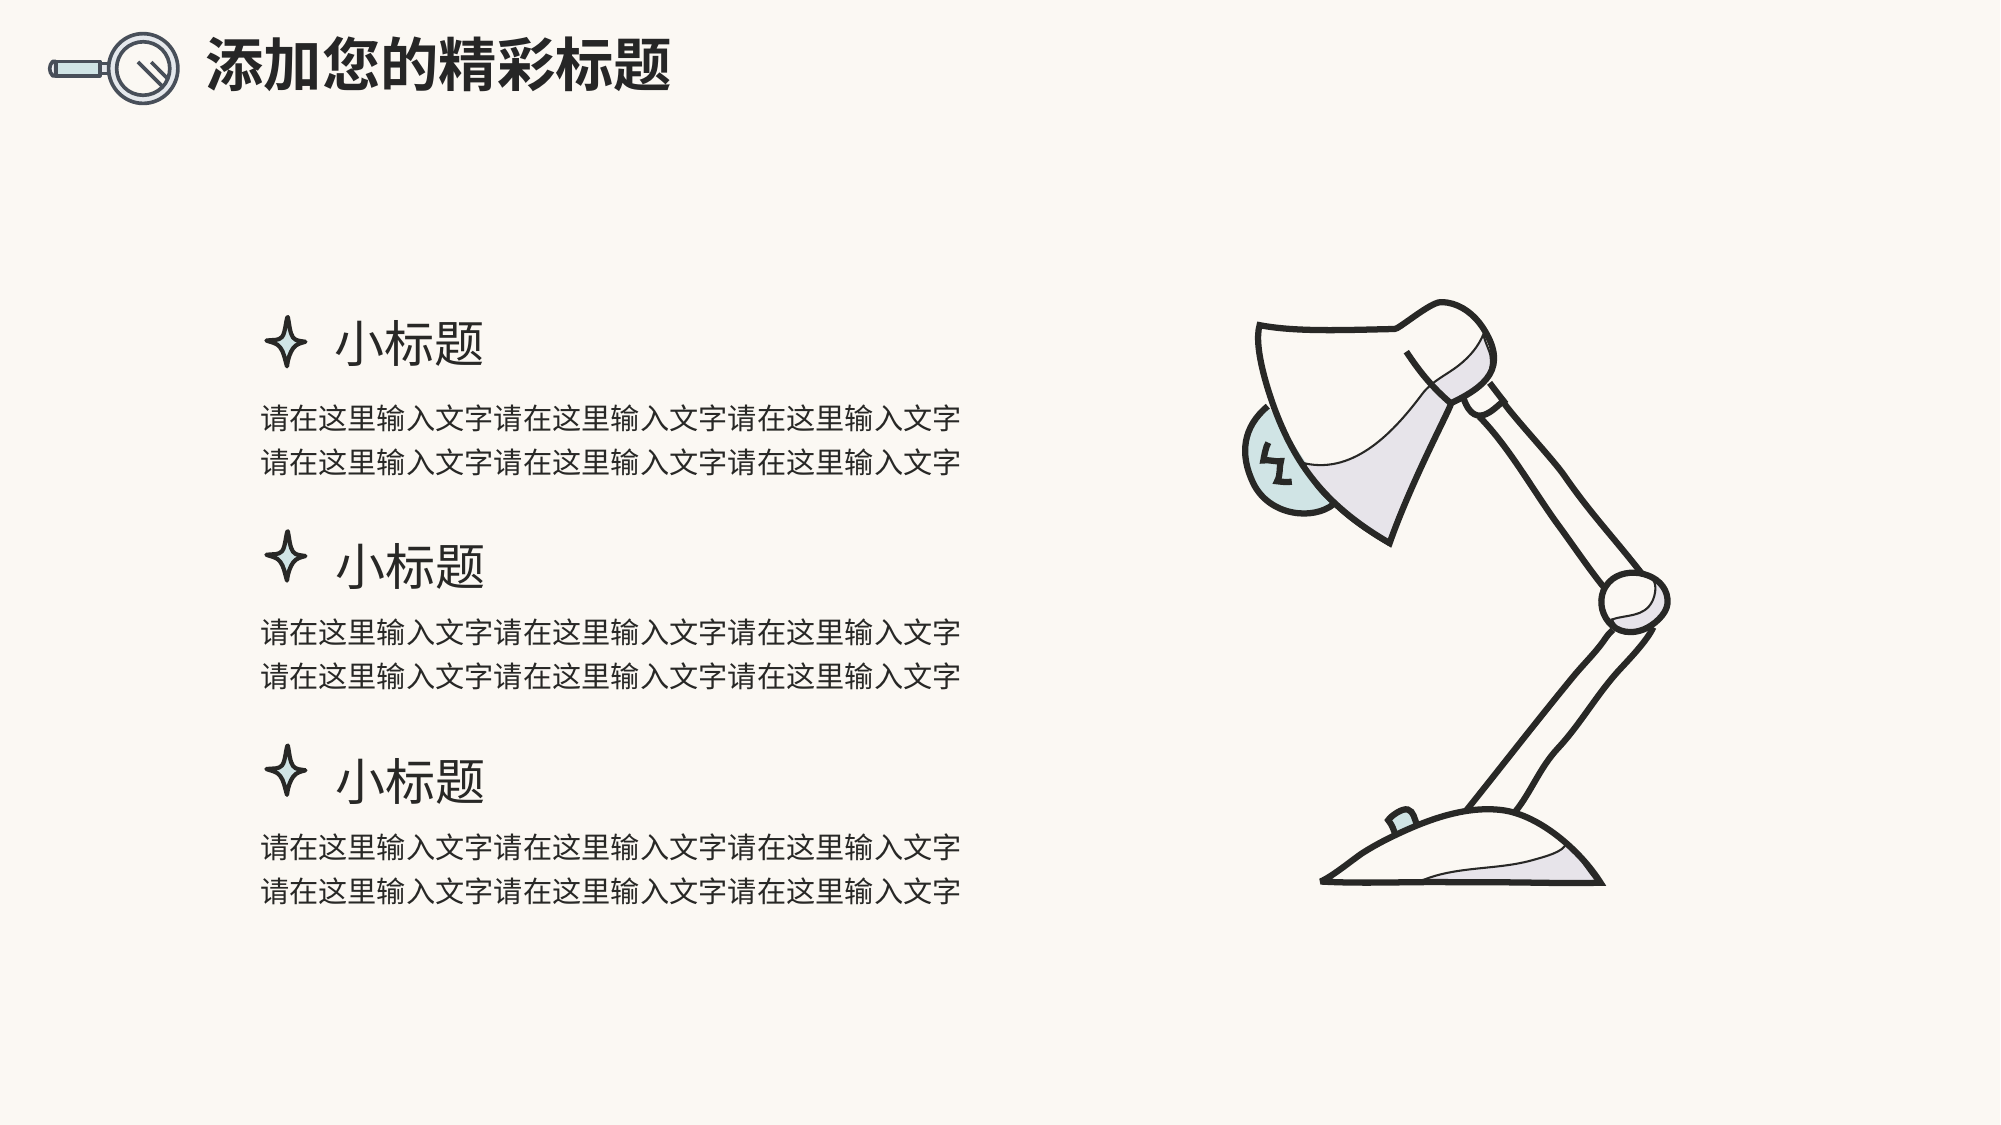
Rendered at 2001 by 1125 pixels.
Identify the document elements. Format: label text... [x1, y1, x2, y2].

text_box 请在这里输入文字请在这里输入文字请在这里输入文字请在这里输入文字请在这里输入文字请在这里输入文字 [245, 384, 996, 487]
text_box 请在这里输入文字请在这里输入文字请在这里输入文字请在这里输入文字请在这里输入文字请在这里输入文字 [245, 598, 996, 701]
text_box [265, 744, 307, 796]
text_box 小标题 [320, 528, 501, 603]
text_box 小标题 [320, 742, 501, 818]
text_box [1245, 302, 1669, 884]
text_box [265, 316, 307, 368]
text_box 请在这里输入文字请在这里输入文字请在这里输入文字请在这里输入文字请在这里输入文字请在这里输入文字 [245, 813, 996, 916]
text_box [265, 530, 307, 582]
text_box 添加您的精彩标题 [191, 20, 693, 106]
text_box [48, 30, 178, 104]
text_box 小标题 [319, 305, 500, 380]
